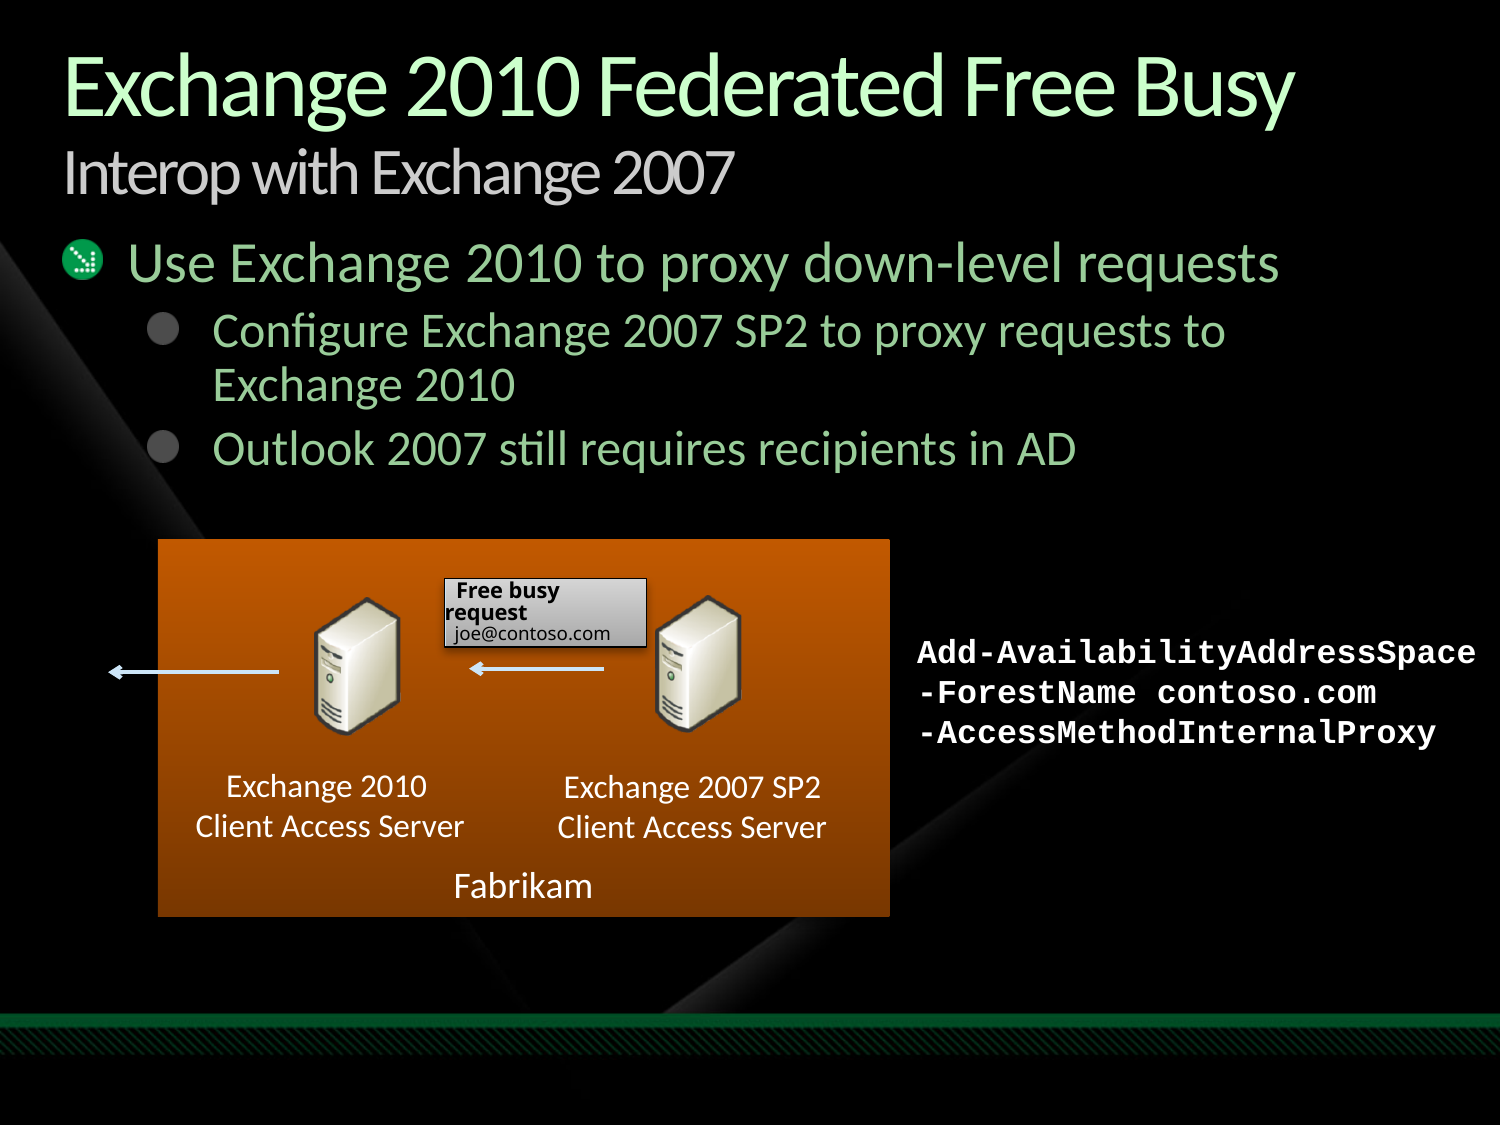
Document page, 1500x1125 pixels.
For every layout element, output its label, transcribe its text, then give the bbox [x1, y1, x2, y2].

text_box Exchange 2010 Client Access Server [170, 757, 490, 852]
list Use Exchange 2010 to proxy down-level requests Configure Exchange 2007 SP2 to proxy requests to Exchange 2010 Outlook 2007 still requires recipients in AD [62, 231, 1438, 980]
text_box Fabrikam [145, 853, 901, 914]
picture [147, 430, 179, 463]
picture [147, 312, 179, 345]
picture [0, 0, 1500, 1125]
text_box Exchange 2007 SP2 Client Access Server [532, 757, 852, 853]
picture [654, 594, 742, 733]
text_box Add-AvailabilityAddressSpace -ForestName contoso.com -AccessMethodInternalProxy [902, 623, 1500, 758]
picture [313, 597, 401, 736]
text_box Free busy request joe@contoso.com [444, 578, 647, 648]
title Exchange 2010 Federated Free Busy Interop with Exchange 2007 [62, 37, 1438, 211]
